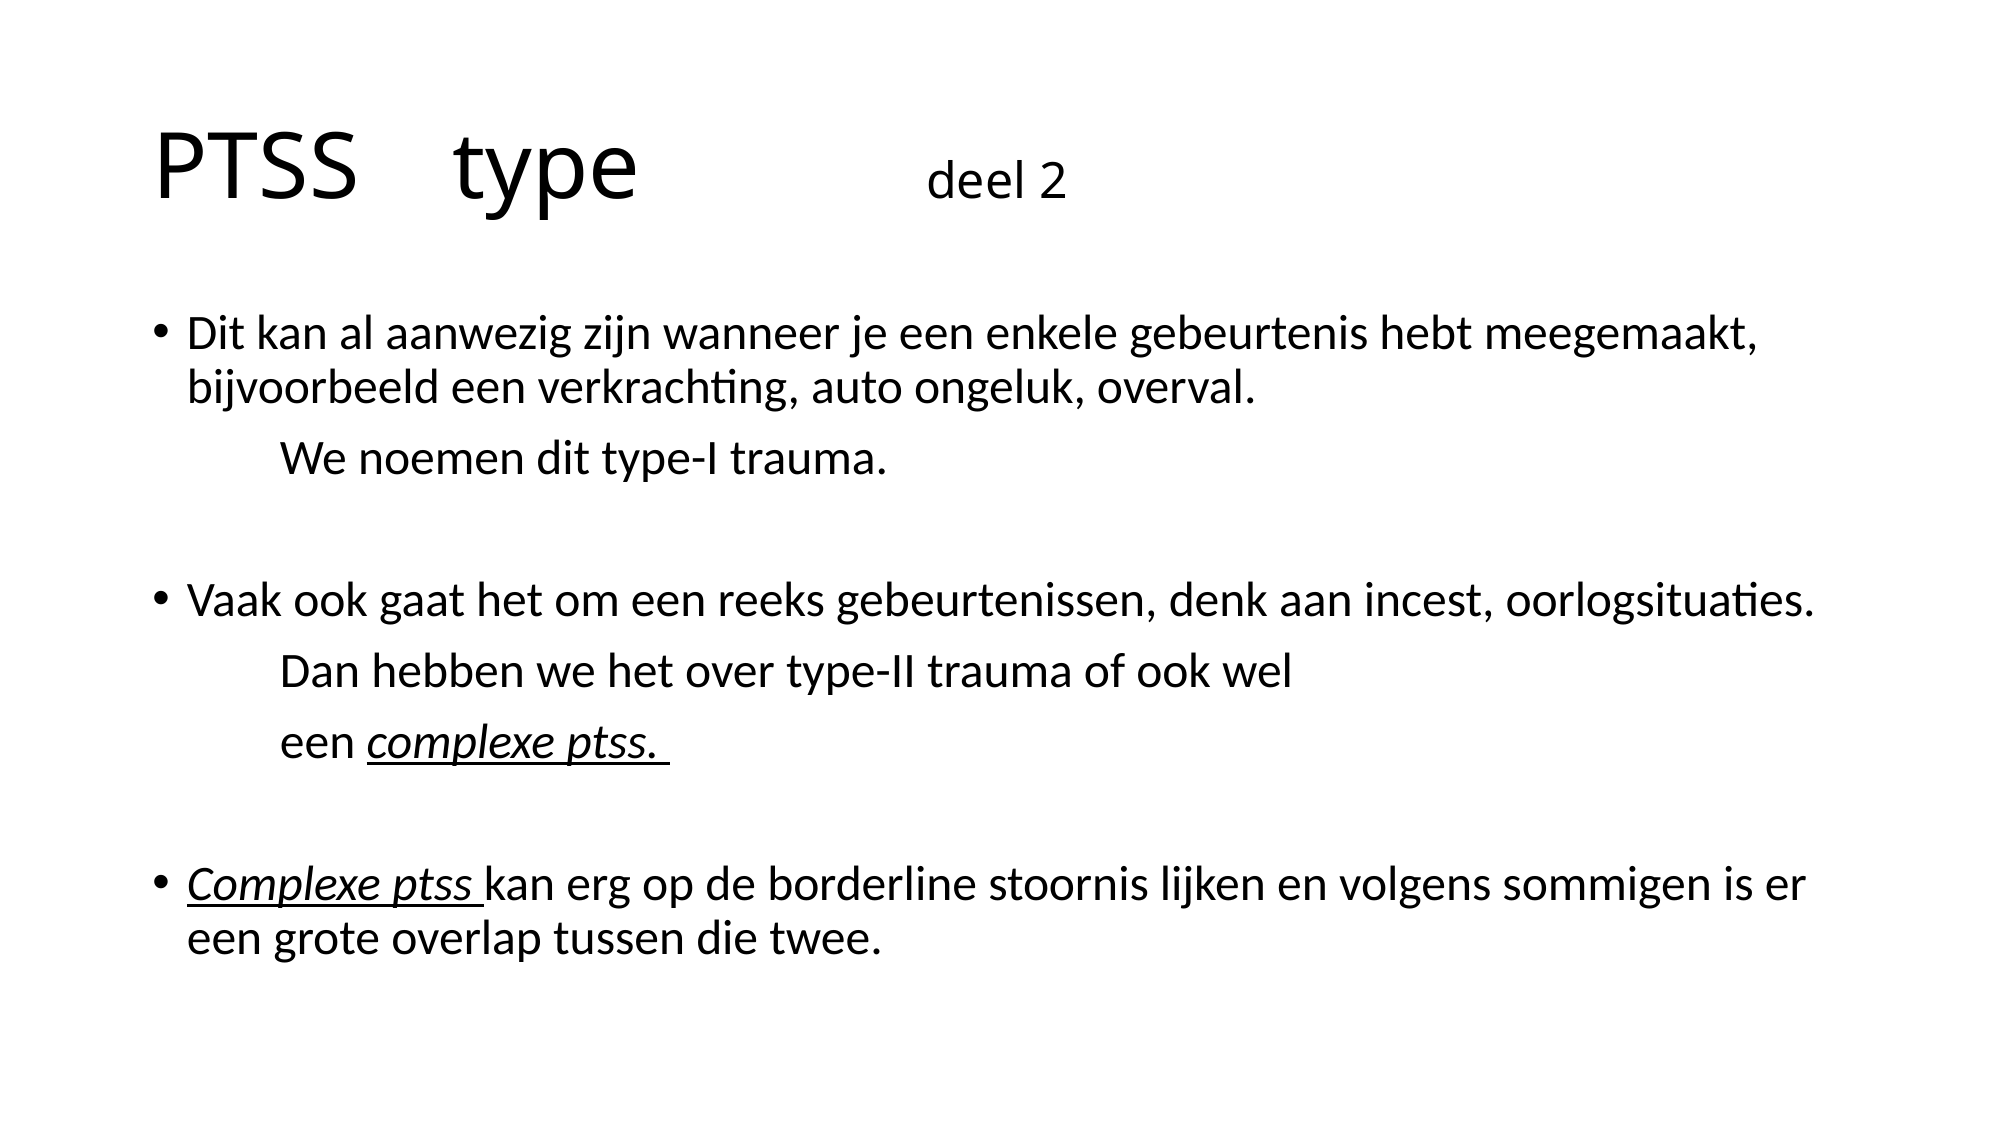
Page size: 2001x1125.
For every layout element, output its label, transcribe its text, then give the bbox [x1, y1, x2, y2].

list Dit kan al aanwezig zijn wanneer je een enkele gebeurtenis hebt meegemaakt, bijvoorbeeld een verkrachting, auto ongeluk, overval. We noemen dit type-I trauma. Vaak ook gaat het om een reeks gebeurtenissen, denk aan incest, oorlogsituaties. Dan hebben we het over type-II trauma of ook wel een complexe ptss. Complexe ptss kan erg op de borderline stoornis lijken en volgens sommigen is er een grote overlap tussen die twee. [137, 299, 1863, 1014]
title PTSS type deel 2 [137, 59, 1863, 278]
